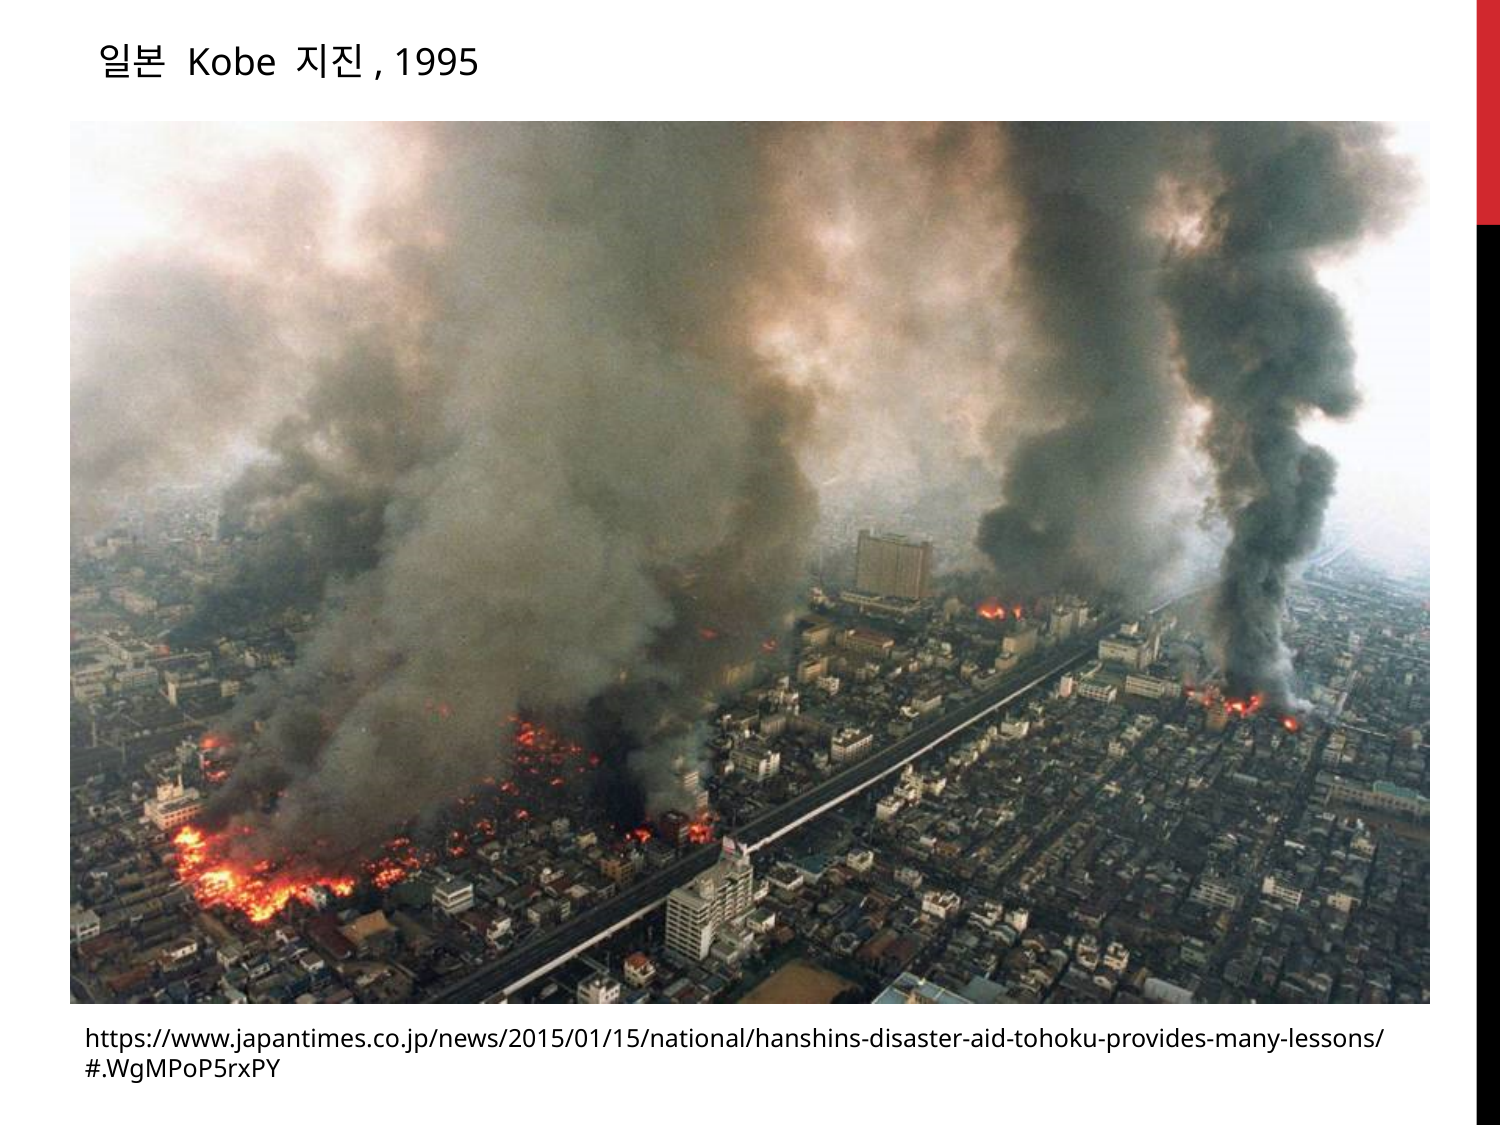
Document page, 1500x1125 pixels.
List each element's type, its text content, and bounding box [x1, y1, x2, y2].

text_box https://www.japantimes.co.jp/news/2015/01/15/national/hanshins-disaster-aid-tohoku-provides-many-lessons/#.WgMPoP5rxPY [70, 1014, 1430, 1090]
picture [69, 121, 1431, 1004]
text_box 일본 Kobe 지진, 1995 [83, 30, 495, 91]
